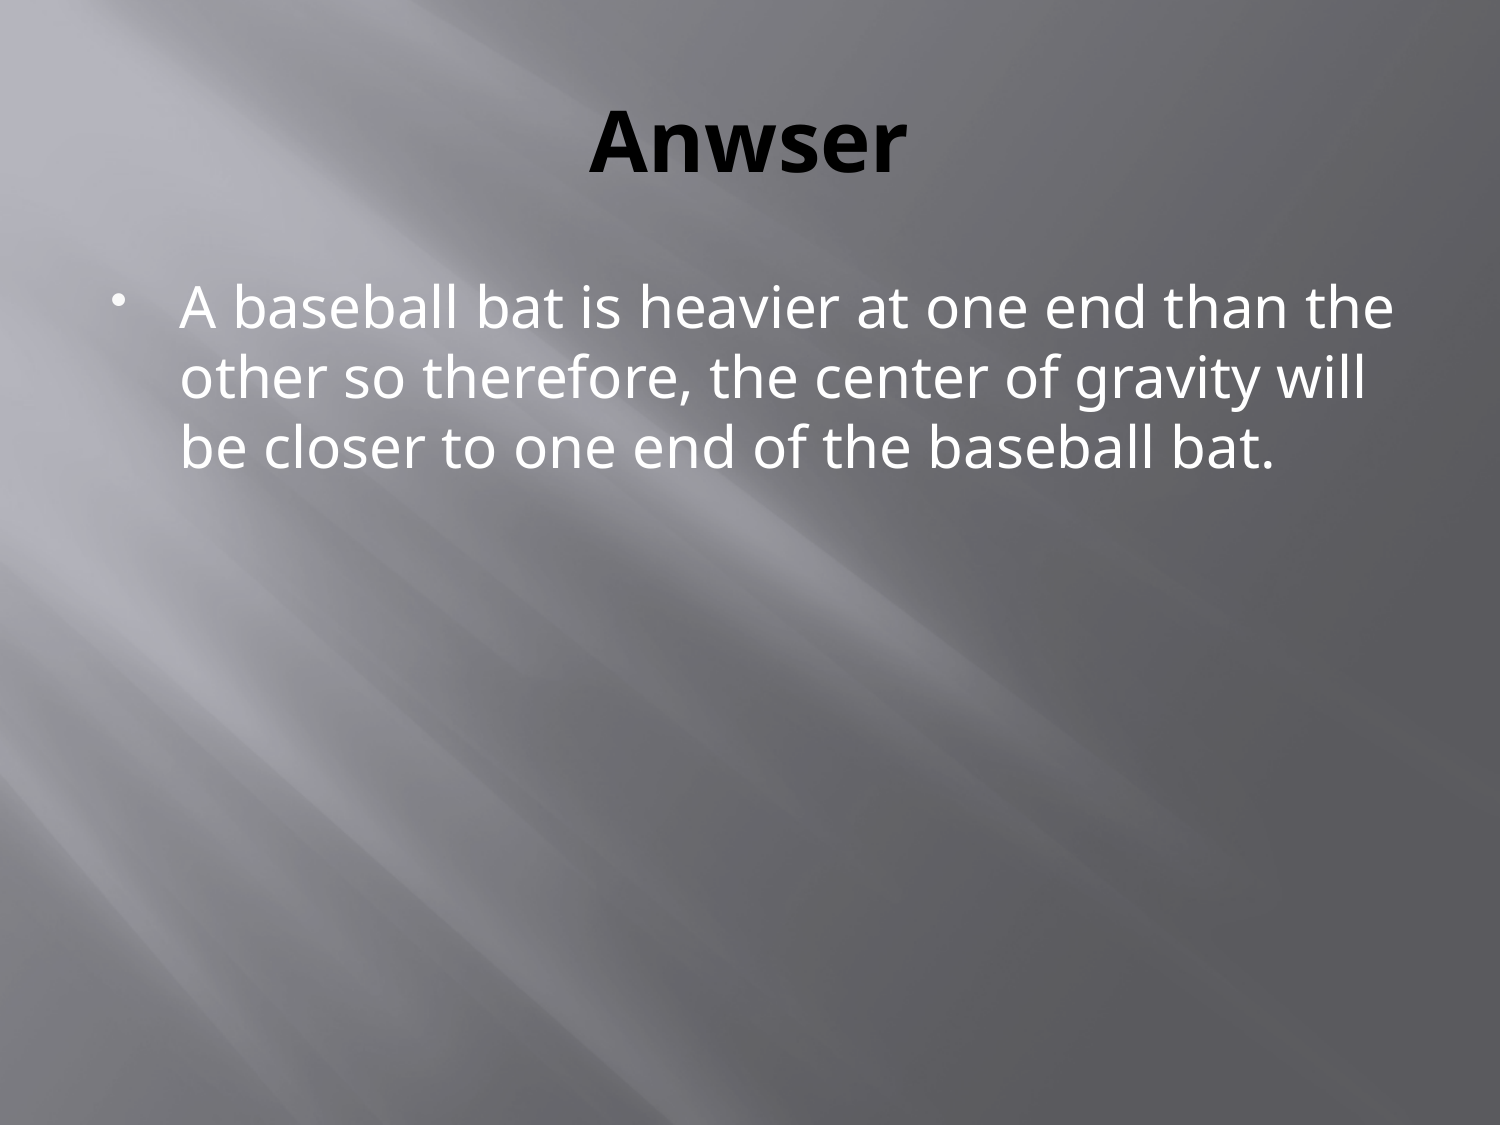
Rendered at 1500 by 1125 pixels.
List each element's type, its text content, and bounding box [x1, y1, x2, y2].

title Anwser [75, 45, 1425, 233]
list A baseball bat is heavier at one end than the other so therefore, the center of gravity will be closer to one end of the baseball bat. [75, 262, 1425, 1035]
